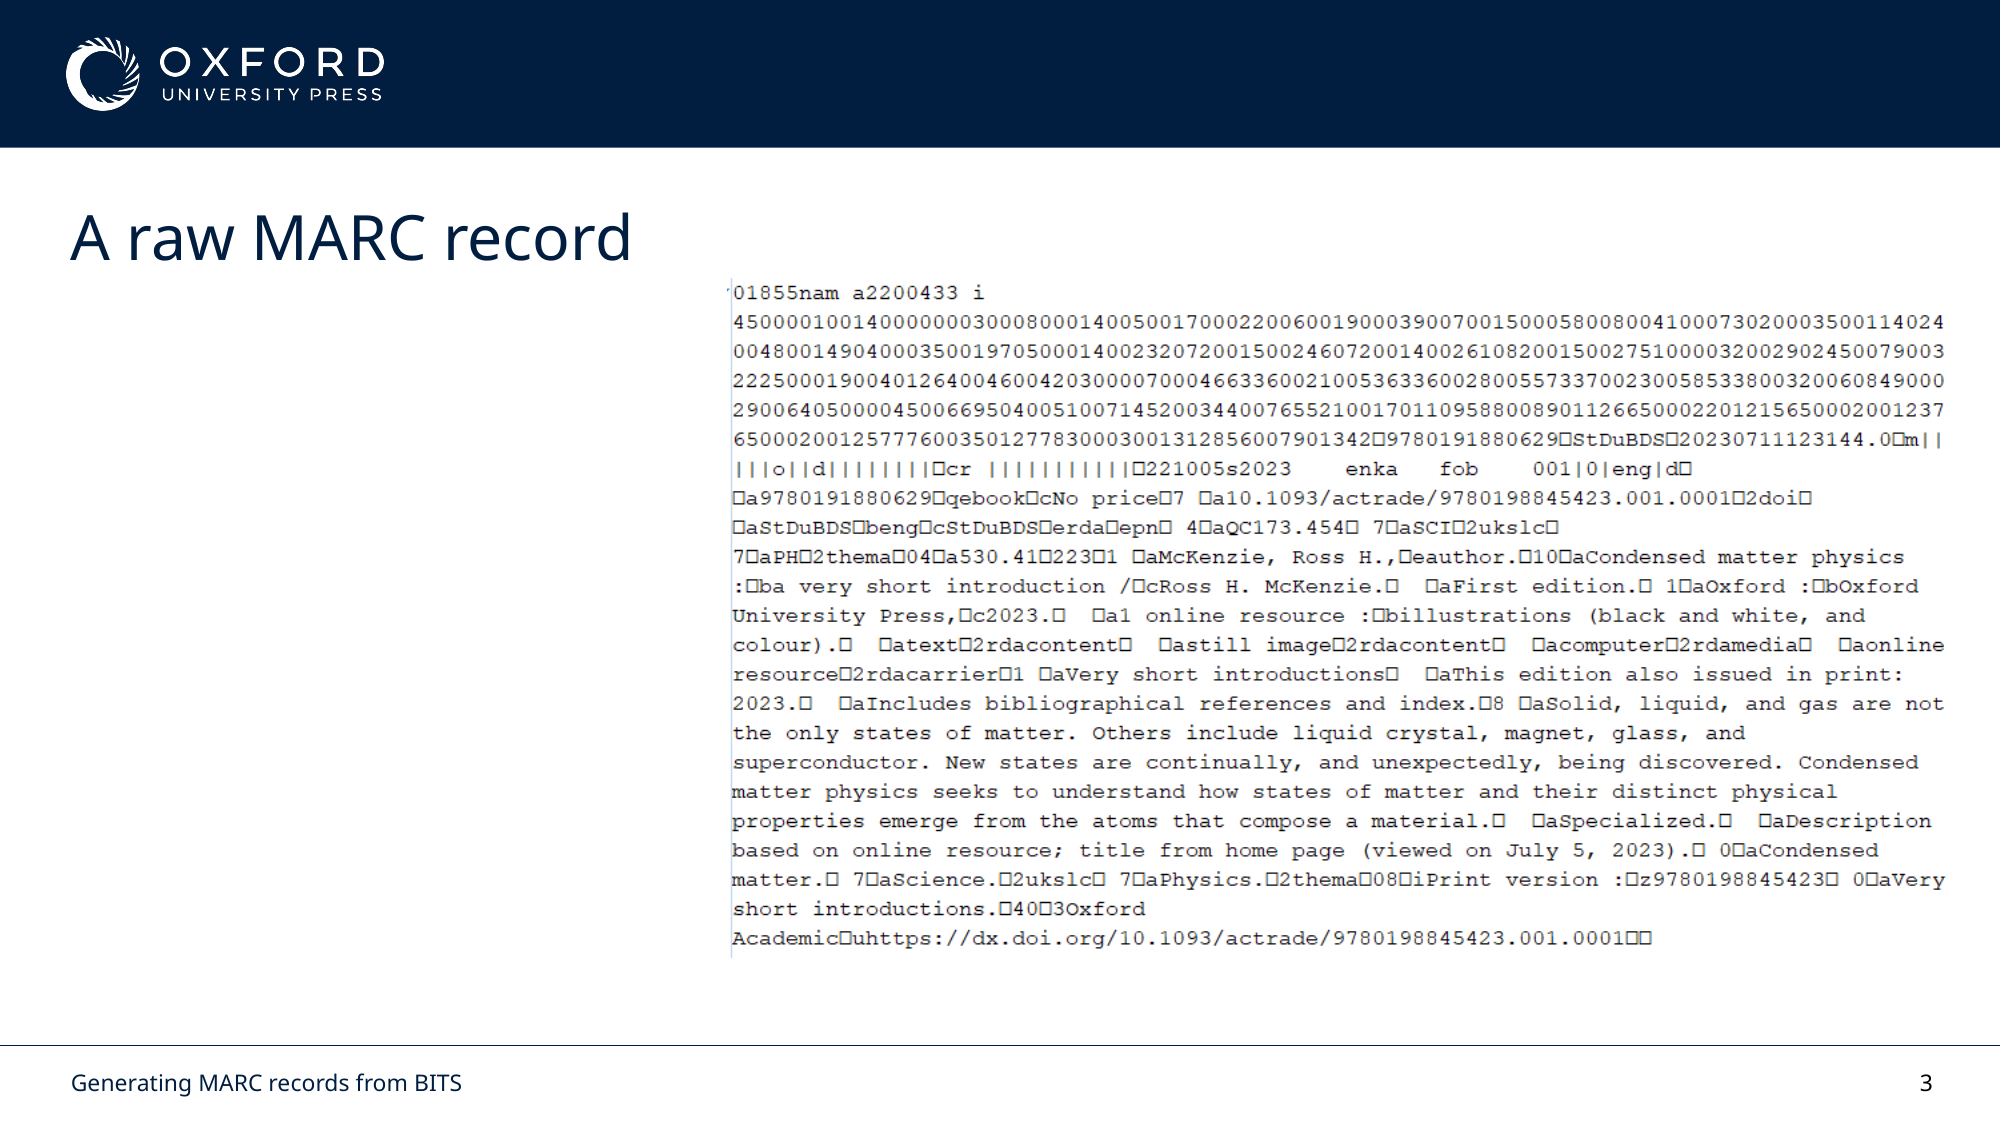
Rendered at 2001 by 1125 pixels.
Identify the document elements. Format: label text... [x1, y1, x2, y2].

slide_number 3 [1854, 1068, 1933, 1099]
footer Generating MARC records from BITS [70, 1068, 843, 1105]
title A raw MARC record [70, 206, 1922, 325]
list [727, 278, 1956, 959]
picture [66, 37, 384, 111]
